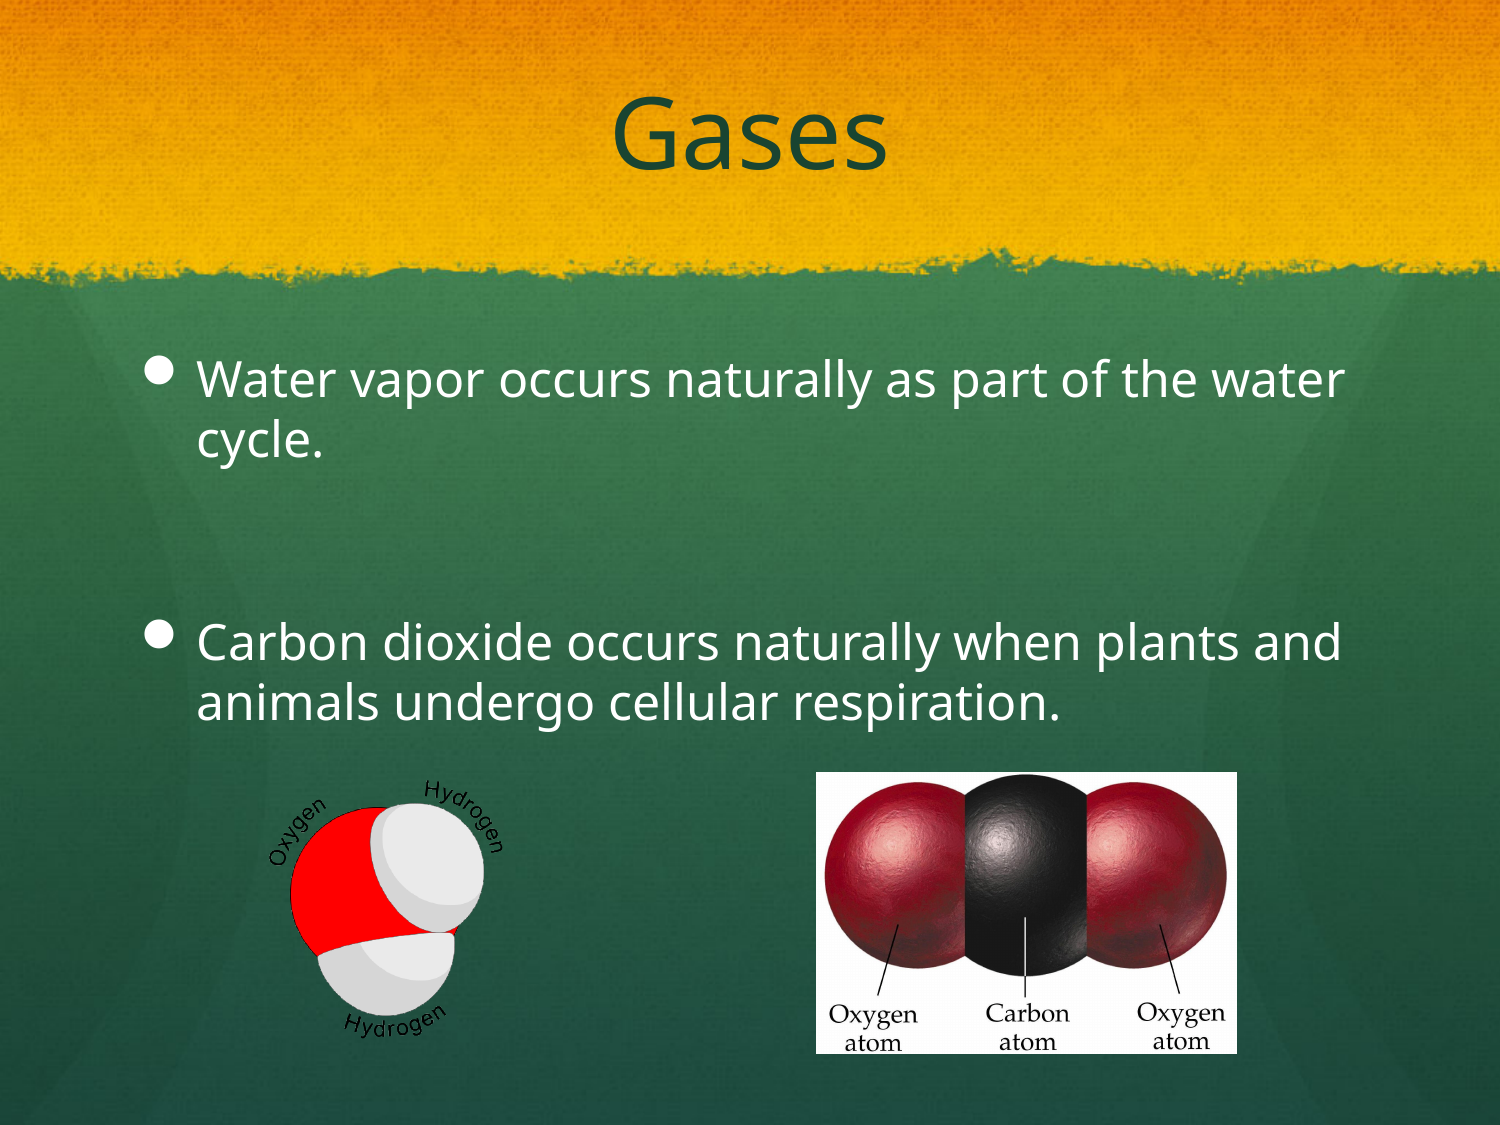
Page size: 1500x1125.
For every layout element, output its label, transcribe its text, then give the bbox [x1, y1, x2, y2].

list Water vapor occurs naturally as part of the water cycle. Carbon dioxide occurs naturally when plants and animals undergo cellular respiration. [125, 339, 1375, 773]
title Gases [125, 13, 1375, 246]
picture [0, 0, 1500, 1125]
